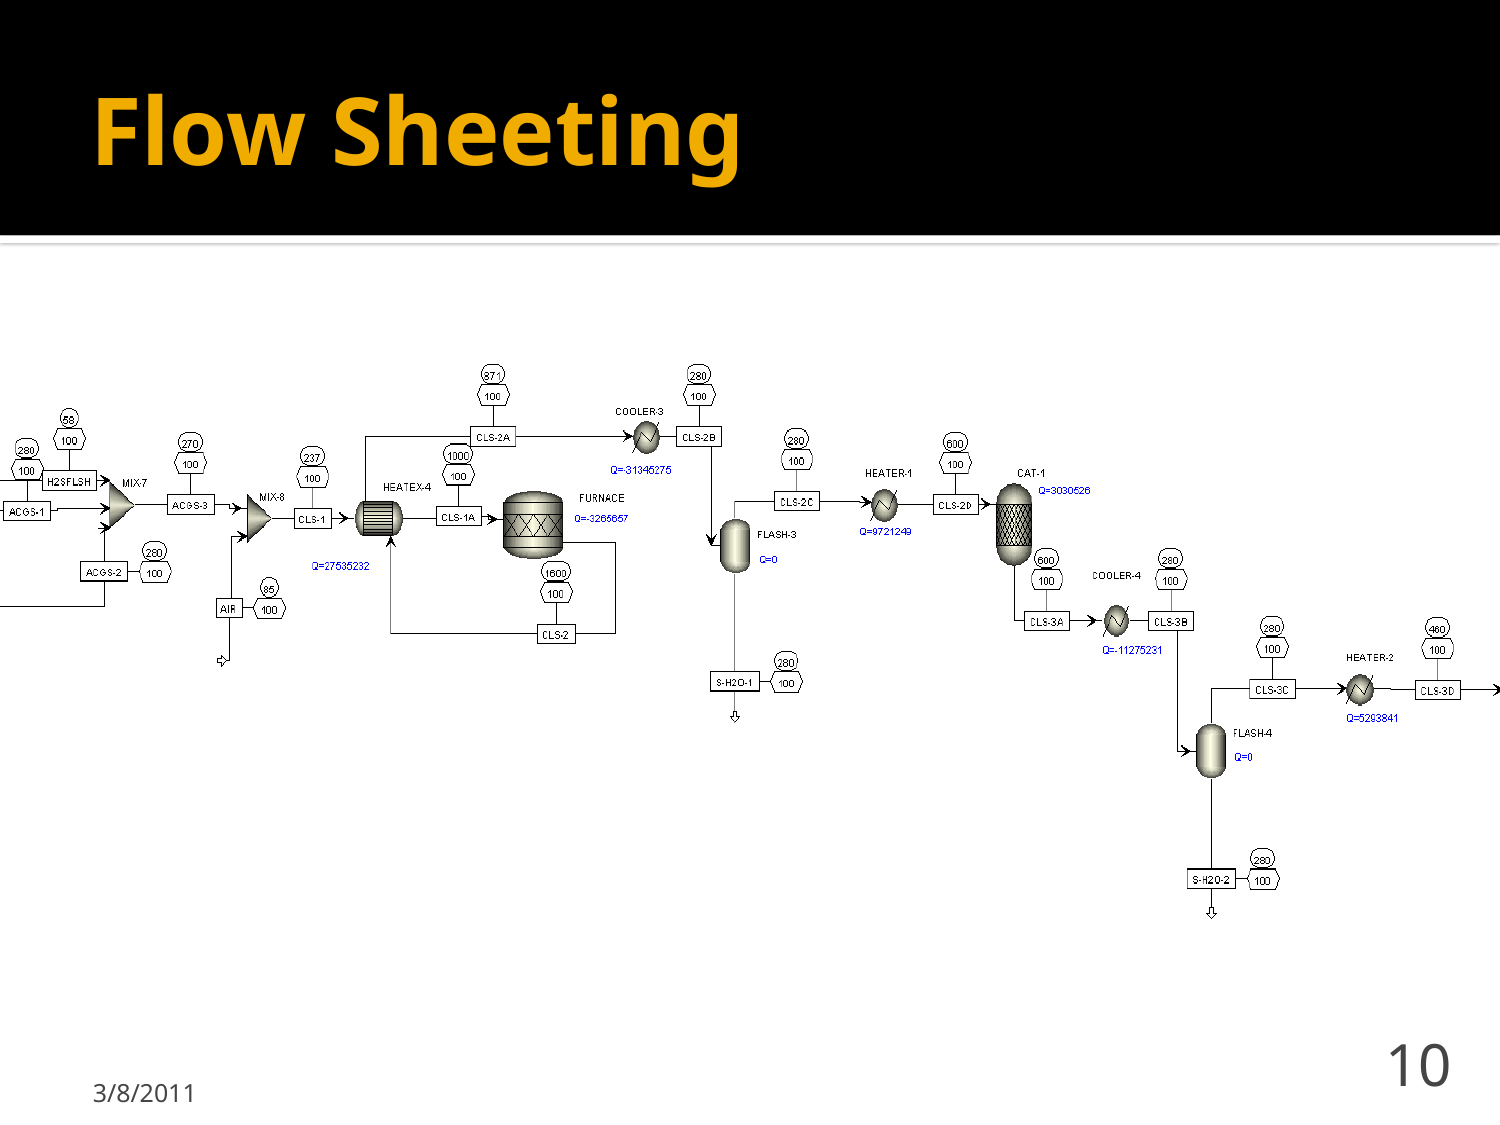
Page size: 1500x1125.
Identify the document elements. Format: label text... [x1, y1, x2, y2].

title Flow Sheeting [75, 25, 1425, 231]
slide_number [75, 1062, 425, 1108]
slide_number 10 [1345, 1062, 1467, 1108]
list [0, 349, 1500, 938]
